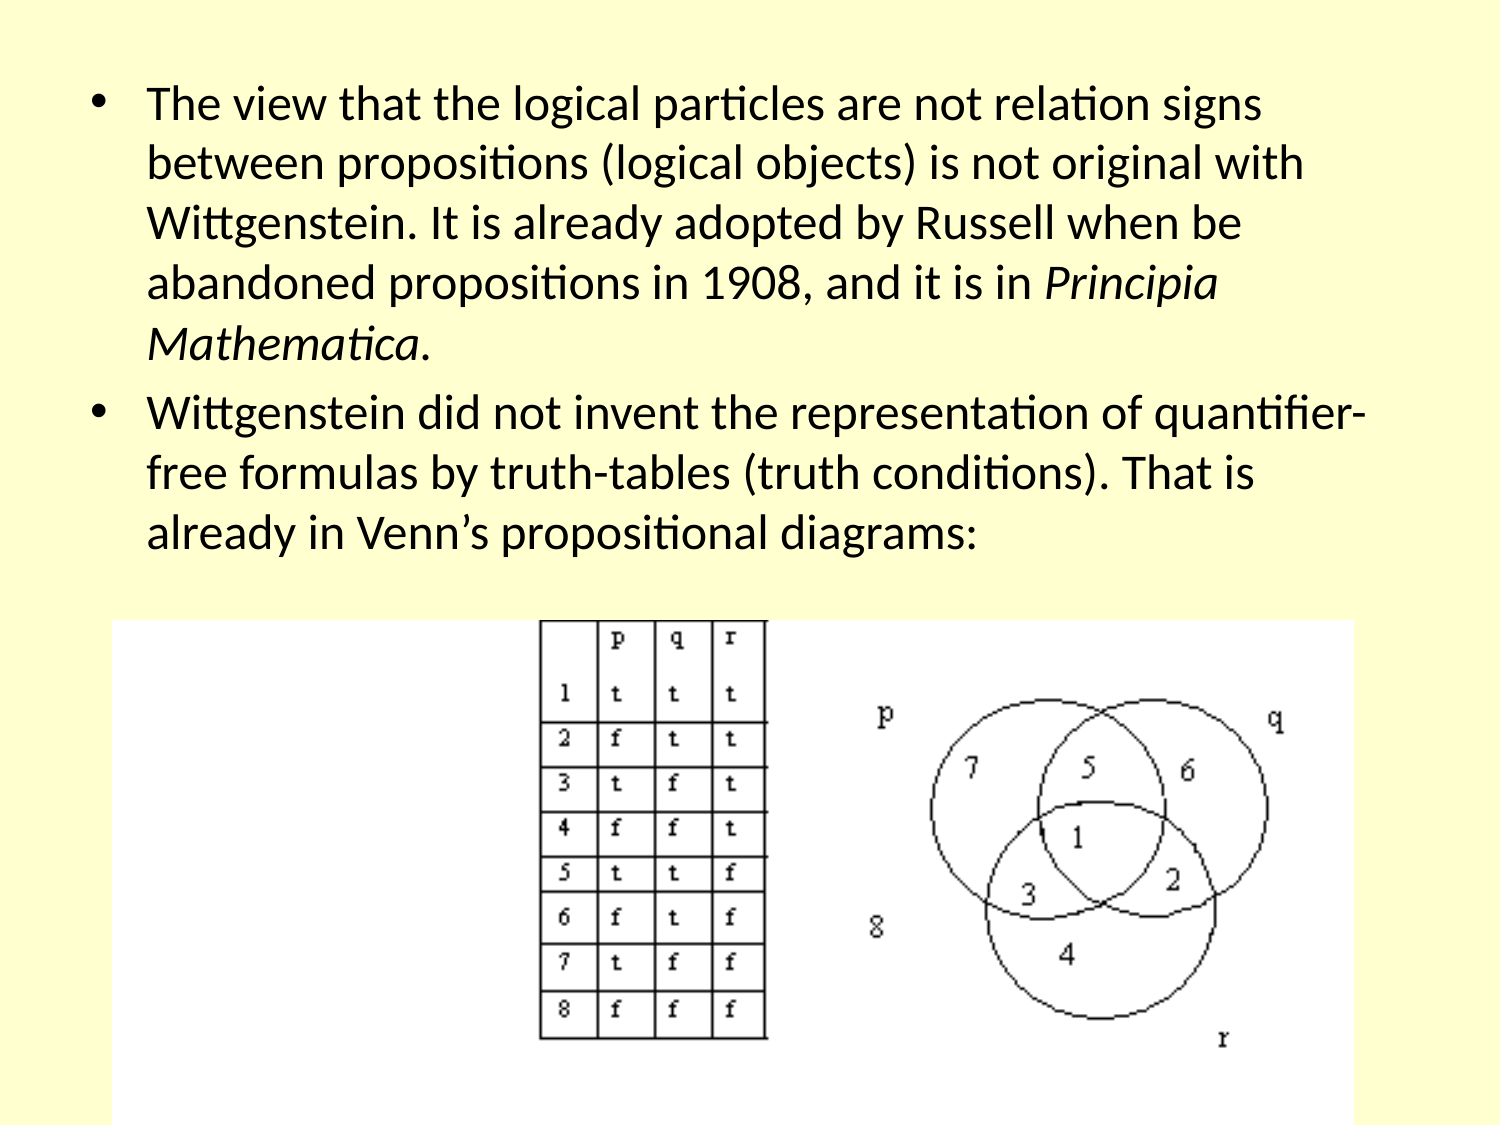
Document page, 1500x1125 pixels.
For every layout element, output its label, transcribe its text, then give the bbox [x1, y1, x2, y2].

picture [112, 619, 1354, 1125]
list The view that the logical particles are not relation signs between propositions (logical objects) is not original with Wittgenstein. It is already adopted by Russell when be abandoned propositions in 1908, and it is in Principia Mathematica. Wittgenstein did not invent the representation of quantifier-free formulas by truth-tables (truth conditions). That is already in Venn’s propositional diagrams: [75, 62, 1425, 1005]
